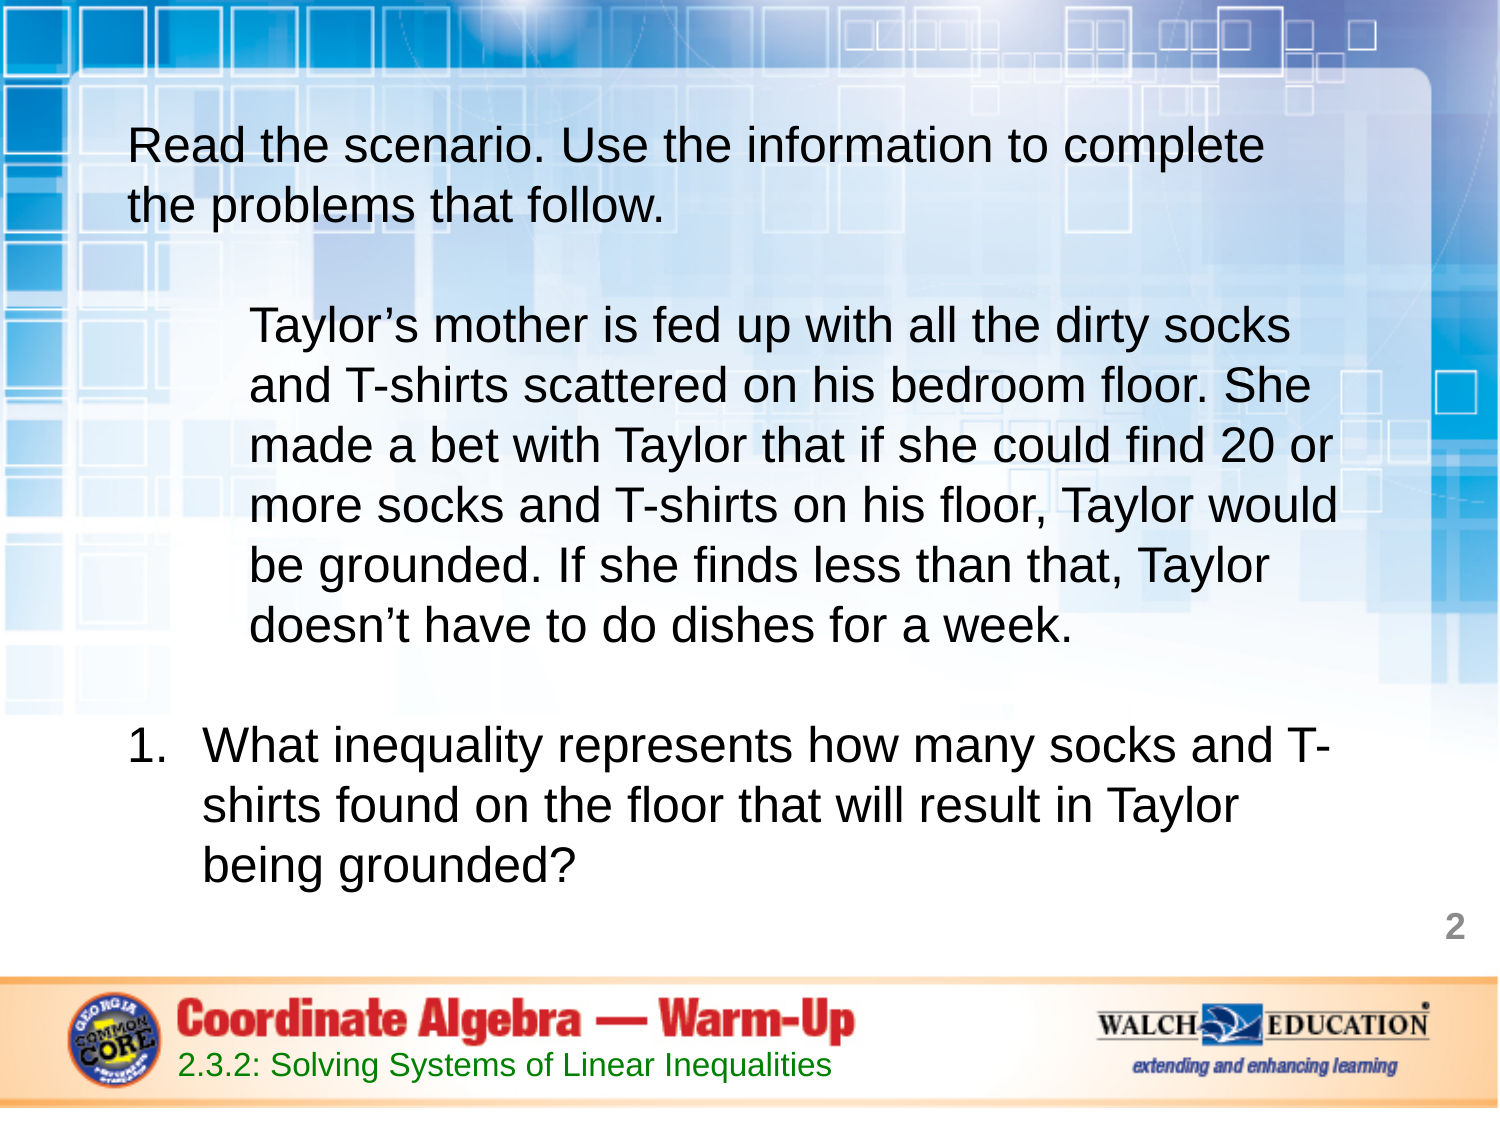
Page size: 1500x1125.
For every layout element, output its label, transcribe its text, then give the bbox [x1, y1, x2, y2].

picture [0, 0, 1500, 1108]
list 2.3.2: Solving Systems of Linear Inequalities [162, 1036, 1070, 1080]
text_box Read the scenario. Use the information to complete the problems that follow. Taylor’s mother is fed up with all the dirty socks and T-shirts scattered on his bedroom floor. She made a bet with Taylor that if she could find 20 or more socks and T-shirts on his floor, Taylor would be grounded. If she finds less than that, Taylor doesn’t have to do dishes for a week. What inequality represents how many socks and T-shirts found on the floor that will result in Taylor being grounded? [112, 105, 1362, 857]
slide_number 2 [1361, 901, 1481, 949]
